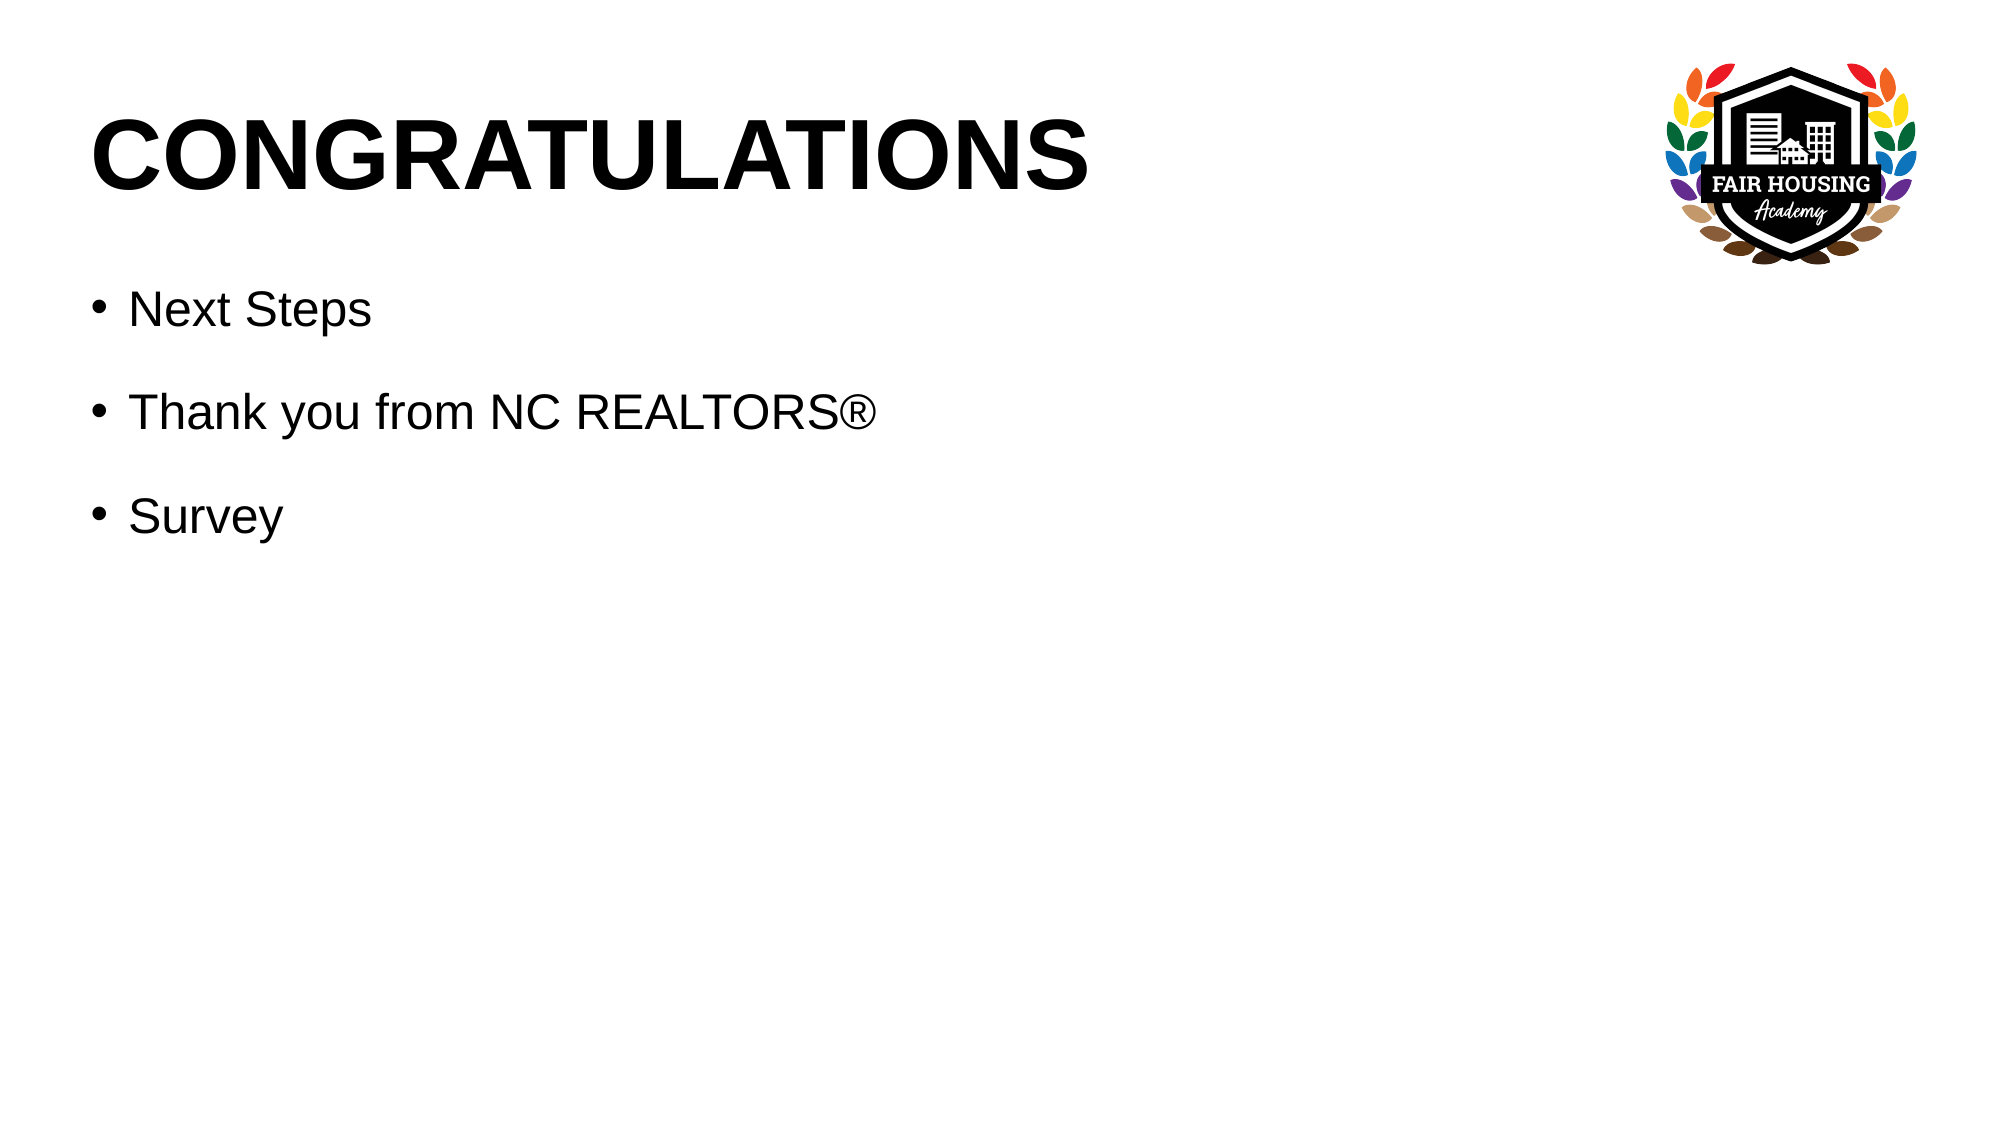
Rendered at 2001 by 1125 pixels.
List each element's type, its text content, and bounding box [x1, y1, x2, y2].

title CONGRATULATIONS [90, 90, 1608, 238]
picture [1659, 57, 1923, 271]
list Next Steps Thank you from NC REALTORS® Survey [90, 270, 1608, 1036]
